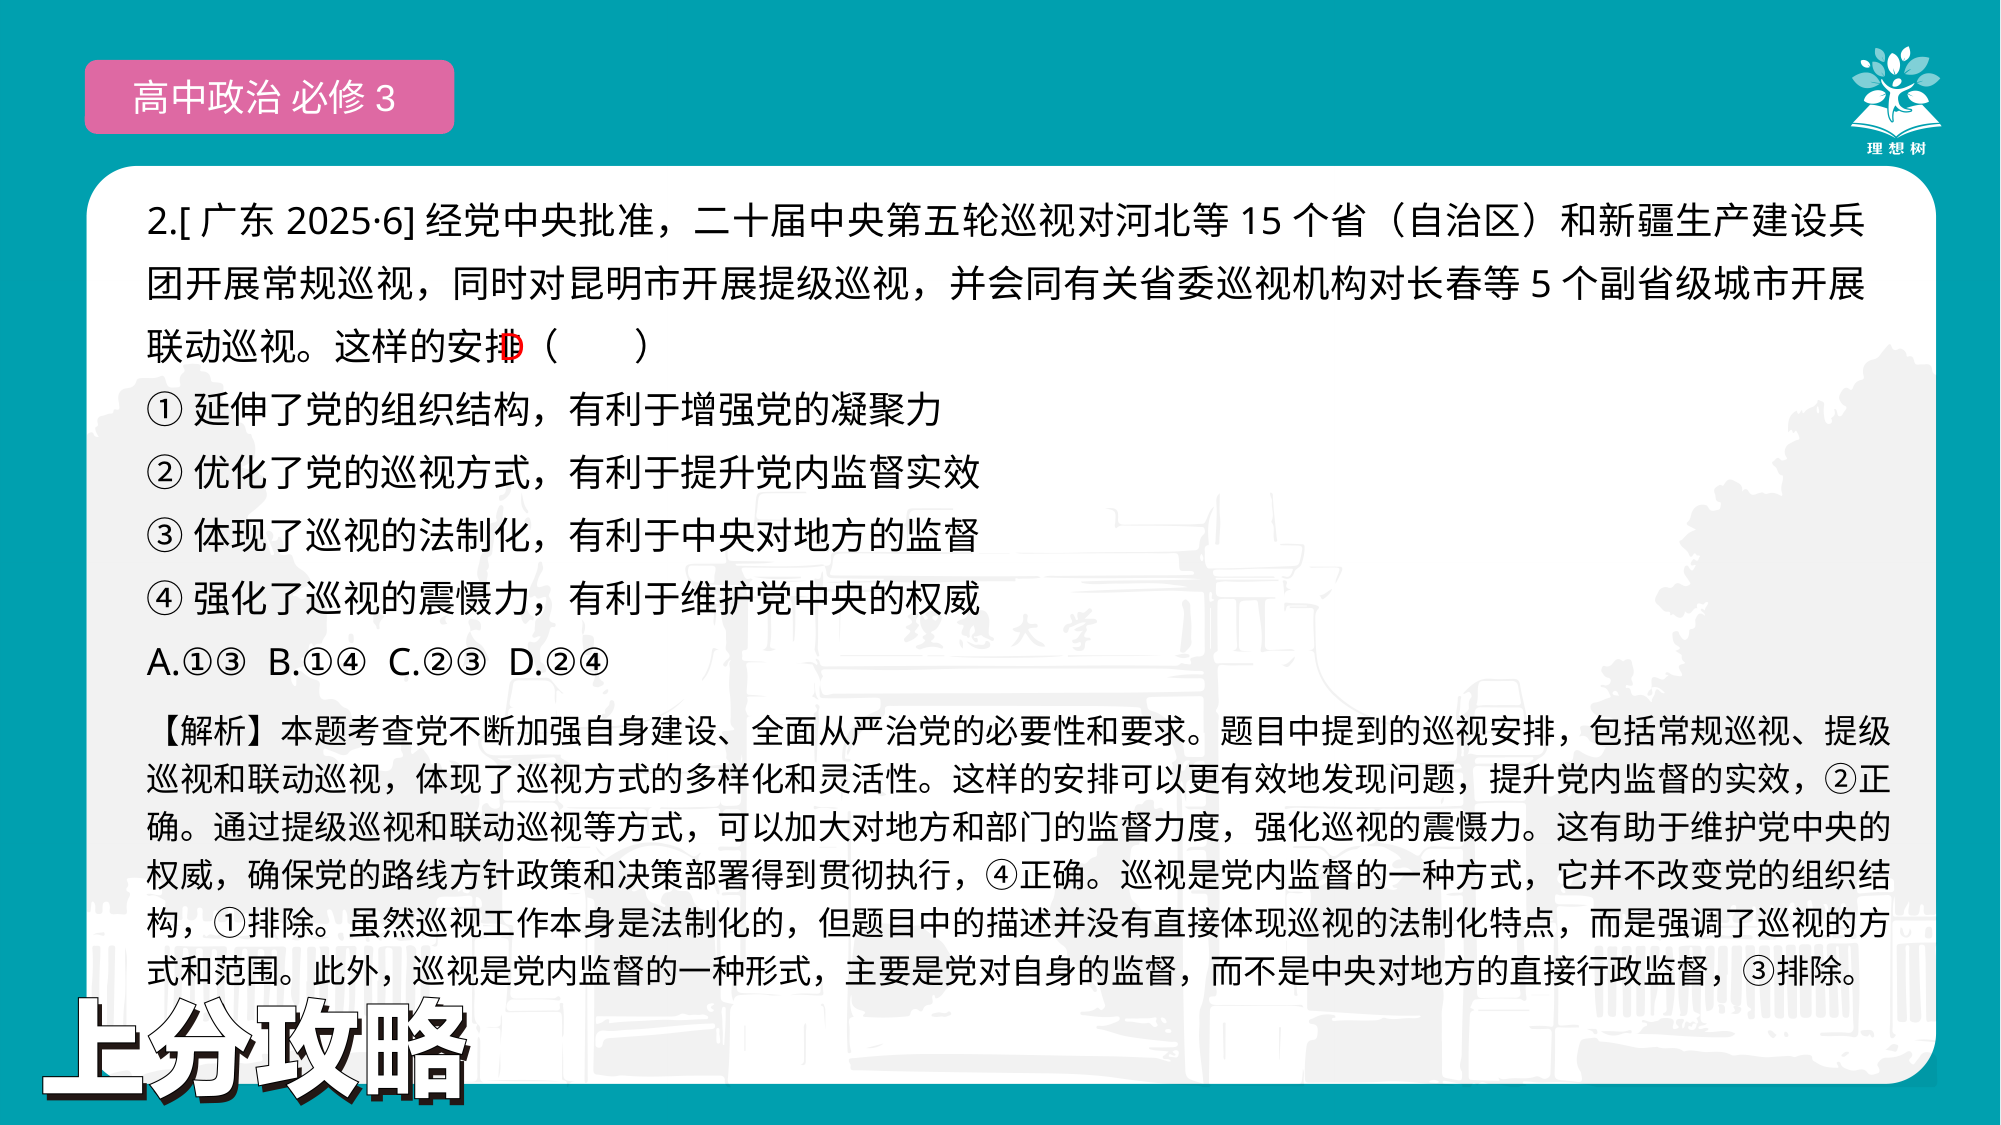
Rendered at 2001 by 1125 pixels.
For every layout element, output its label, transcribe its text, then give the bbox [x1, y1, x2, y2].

text_box 高中政治 必修3 [83, 58, 456, 135]
text_box 【解析】本题考查党不断加强自身建设、全面从严治党的必要性和要求。题目中提到的巡视安排，包括常规巡视、提级巡视和联动巡视，体现了巡视方式的多样化和灵活性。这样的安排可以更有效地发现问题，提升党内监督的实效，②正确。通过提级巡视和联动巡视等方式，可以加大对地方和部门的监督力度，强化巡视的震慑力。这有助于维护党中央的权威，确保党的路线方针政策和决策部署得到贯彻执行，④正确。巡视是党内监督的一种方式，它并不改变党的组织结构，①排除。虽然巡视工作本身是法制化的，但题目中的描述并没有直接体现巡视的法制化特点，而是强调了巡视的方式和范围。此外，巡视是党内监督的一种形式，主要是党对自身的监督，而不是中央对地方的直接行政监督，③排除。 [132, 695, 1907, 998]
text_box 2.[广东2025·6]经党中央批准，二十届中央第五轮巡视对河北等15个省（自治区）和新疆生产建设兵团开展常规巡视，同时对昆明市开展提级巡视，并会同有关省委巡视机构对长春等5个副省级城市开展联动巡视。这样的安排（ ） ①延伸了党的组织结构，有利于增强党的凝聚力 ②优化了党的巡视方式，有利于提升党内监督实效 ③体现了巡视的法制化，有利于中央对地方的监督 ④强化了巡视的震慑力，有利于维护党中央的权威 A.①③ B.①④ C.②③ D.②④ [132, 172, 1881, 691]
text_box D [473, 293, 591, 376]
picture [0, 0, 2001, 1125]
